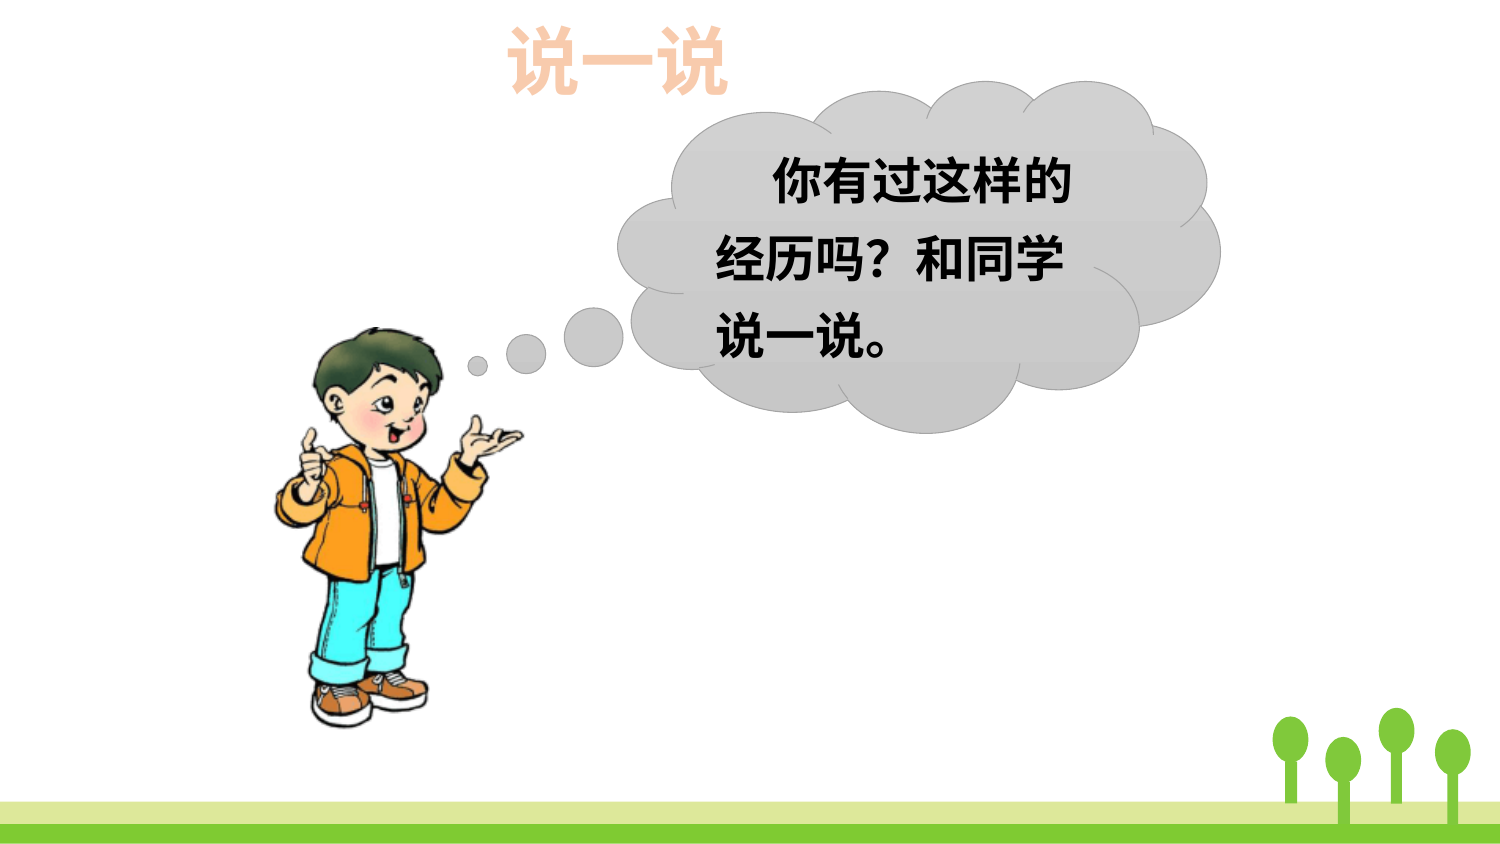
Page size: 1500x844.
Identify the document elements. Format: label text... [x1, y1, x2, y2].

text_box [0, 707, 1500, 844]
text_box 说一说 [494, 9, 742, 80]
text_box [268, 80, 1221, 734]
